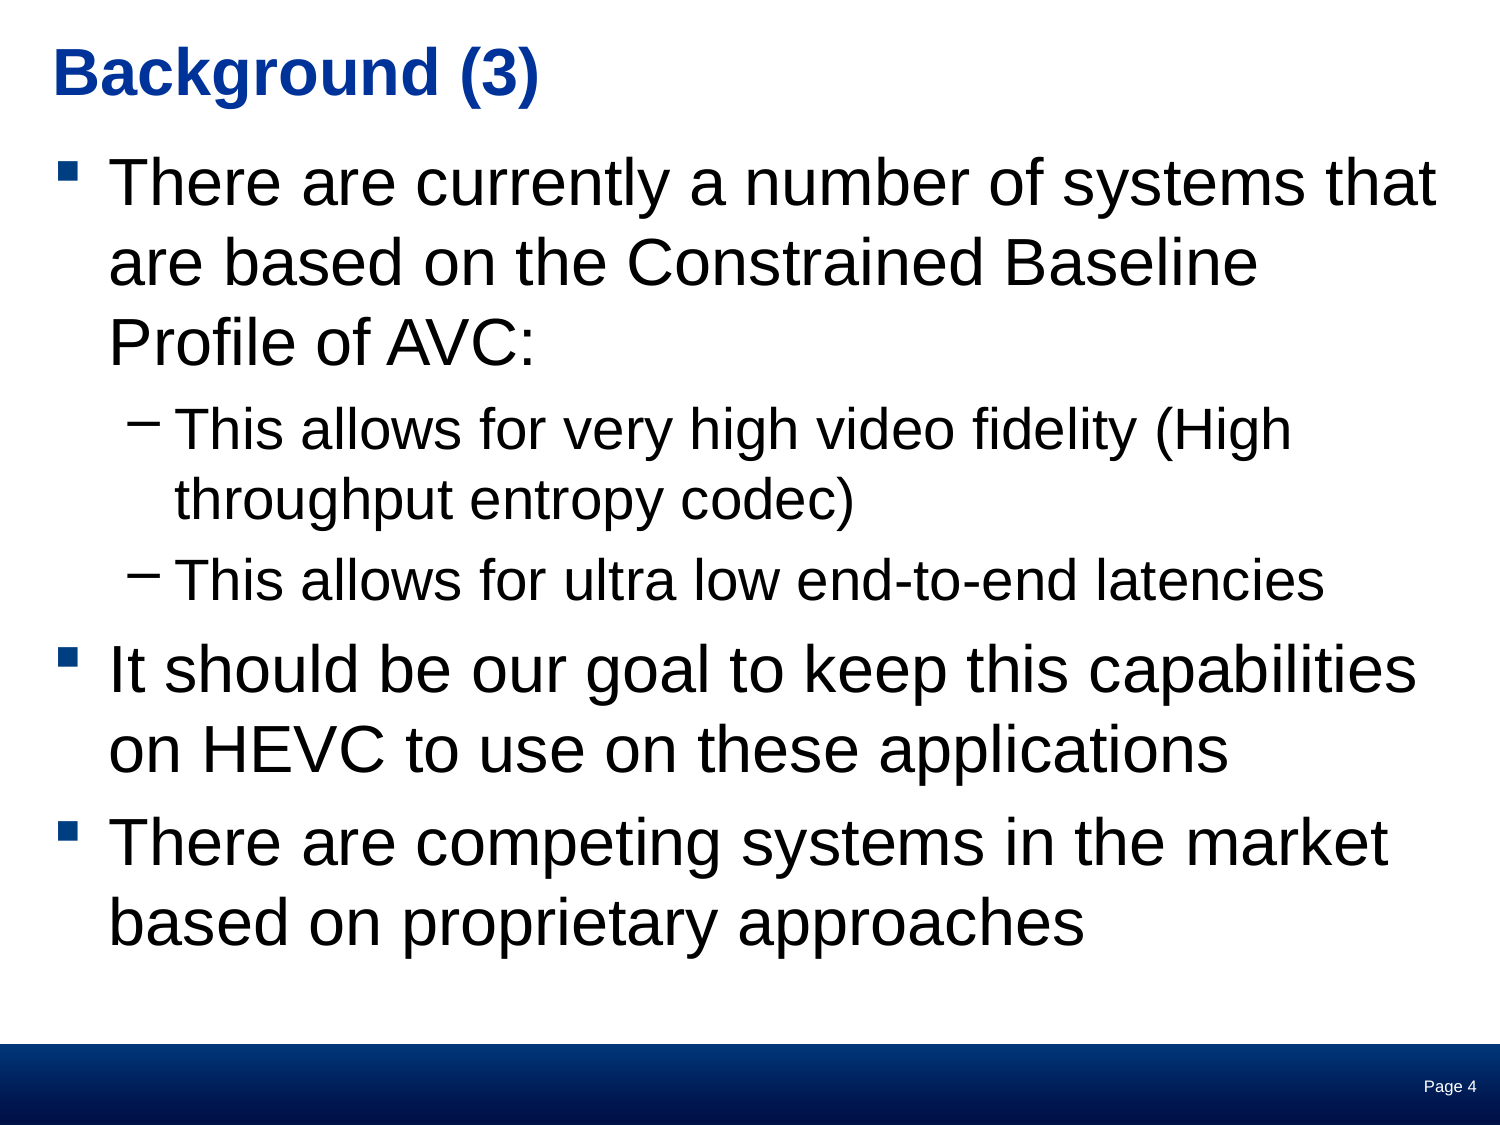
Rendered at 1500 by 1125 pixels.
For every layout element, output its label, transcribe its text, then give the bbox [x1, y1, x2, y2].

picture [0, 1044, 1500, 1125]
title Background (3) [37, 0, 1463, 152]
list There are currently a number of systems that are based on the Constrained Baseline Profile of AVC: This allows for very high video fidelity (High throughput entropy codec) This allows for ultra low end-to-end latencies It should be our goal to keep this capabilities on HEVC to use on these applications There are competing systems in the market based on proprietary approaches [37, 131, 1462, 1013]
